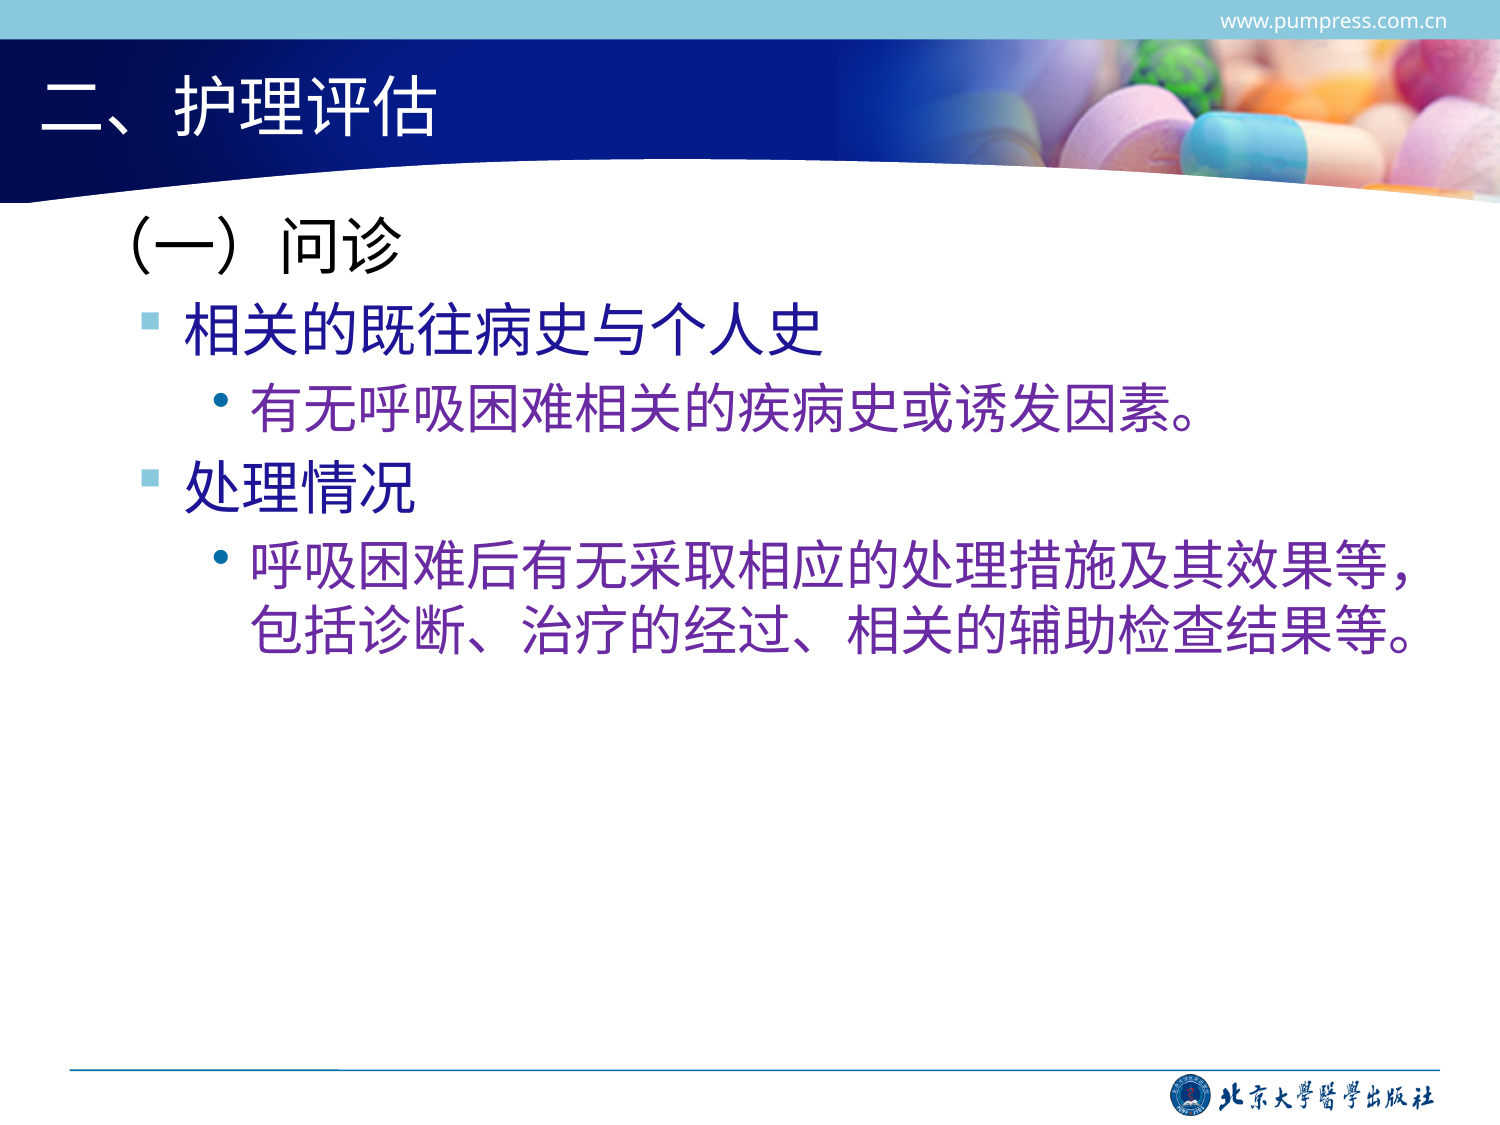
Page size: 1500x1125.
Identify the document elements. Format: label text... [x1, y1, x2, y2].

slide_number www.pumpress.com.cn [1024, 0, 1463, 38]
picture [0, 40, 1500, 203]
title 二、护理评估 [23, 58, 1349, 152]
list （一）问诊 相关的既往病史与个人史 有无呼吸困难相关的疾病史或诱发因素。 处理情况 呼吸困难后有无采取相应的处理措施及其效果等，包括诊断、治疗的经过、相关的辅助检查结果等。 [46, 198, 1460, 1000]
picture [1170, 1074, 1436, 1118]
